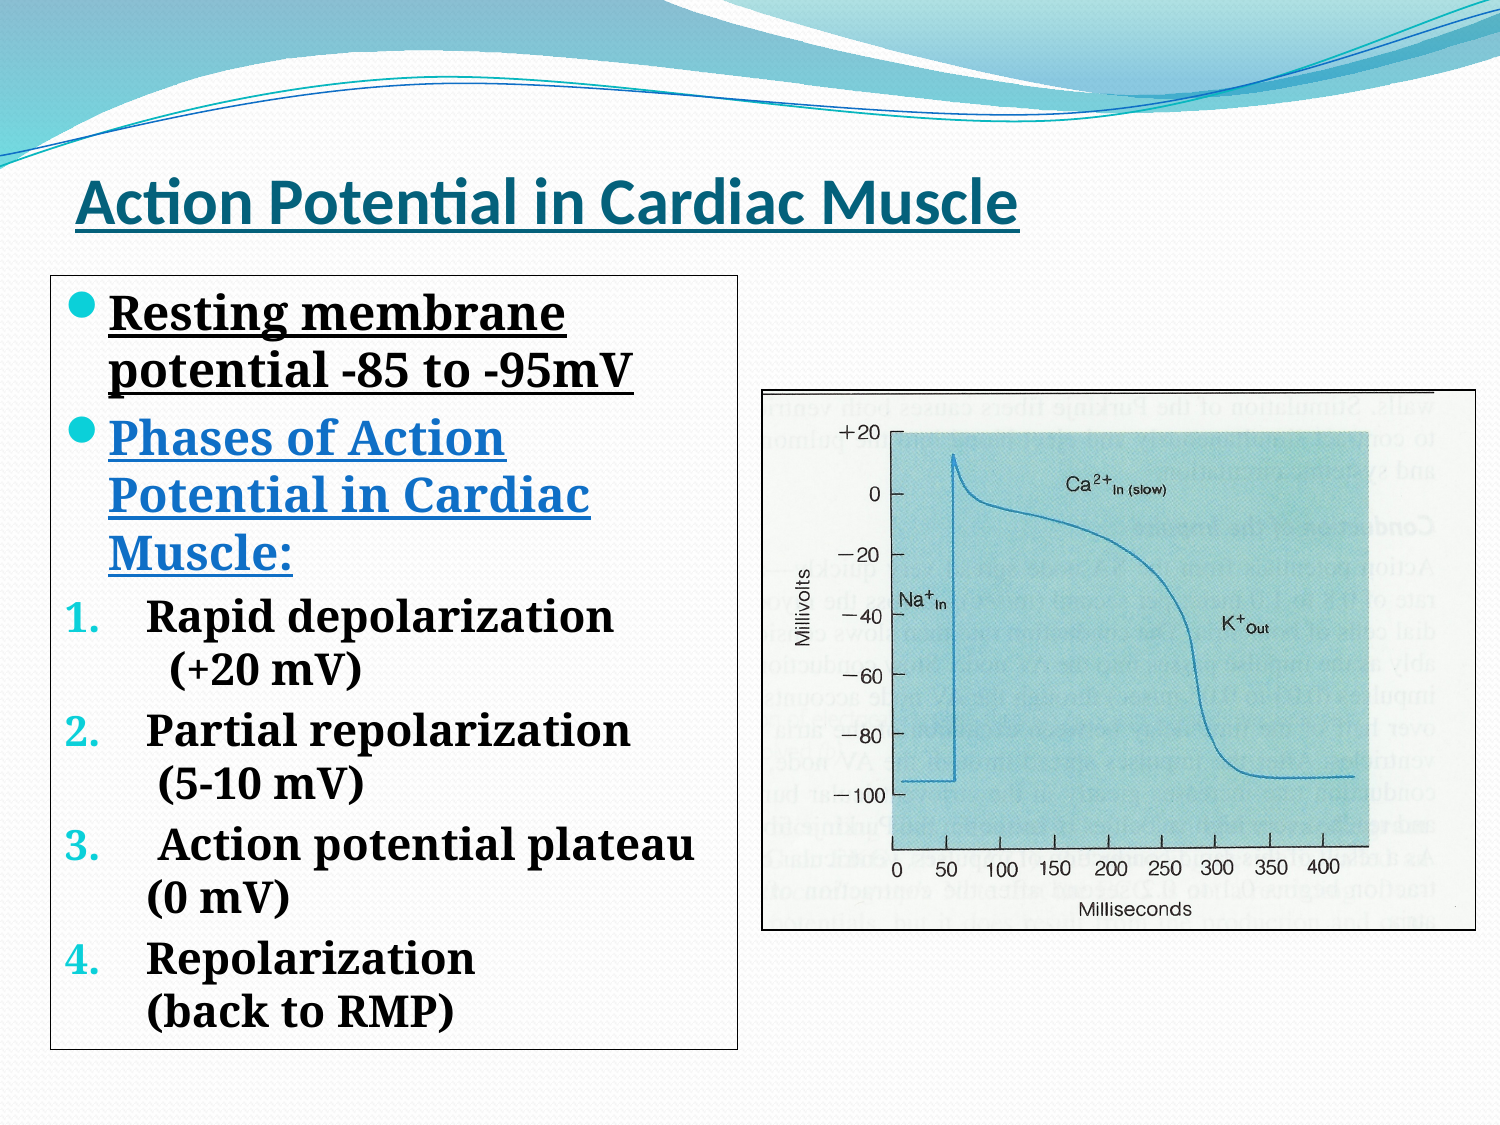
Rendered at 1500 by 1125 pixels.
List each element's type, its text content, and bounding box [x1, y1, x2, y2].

title Action Potential in Cardiac Muscle [75, 50, 1425, 238]
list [762, 390, 1476, 930]
list Resting membrane potential -85 to -95mV Phases of Action Potential in Cardiac Muscle: Rapid depolarization (+20 mV) Partial repolarization (5-10 mV) Action potential plateau (0 mV) Repolarization (back to RMP) [50, 275, 738, 1050]
